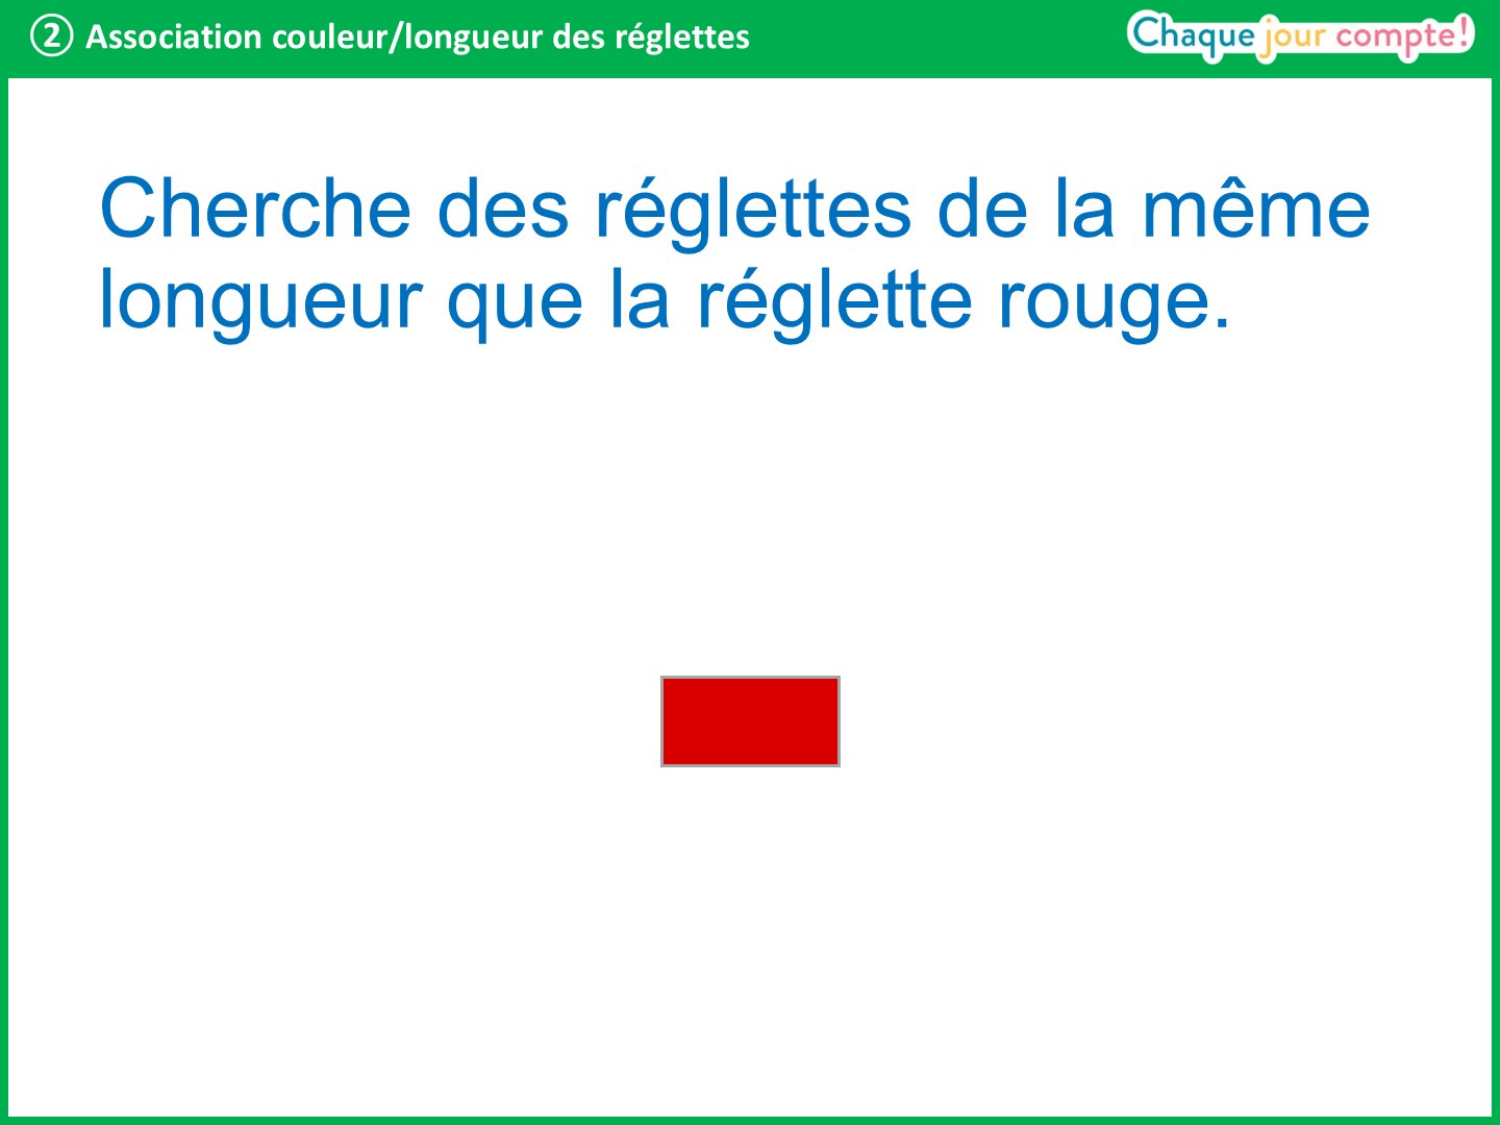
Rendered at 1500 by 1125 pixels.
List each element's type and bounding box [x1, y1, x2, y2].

list [0, 0, 1500, 1125]
